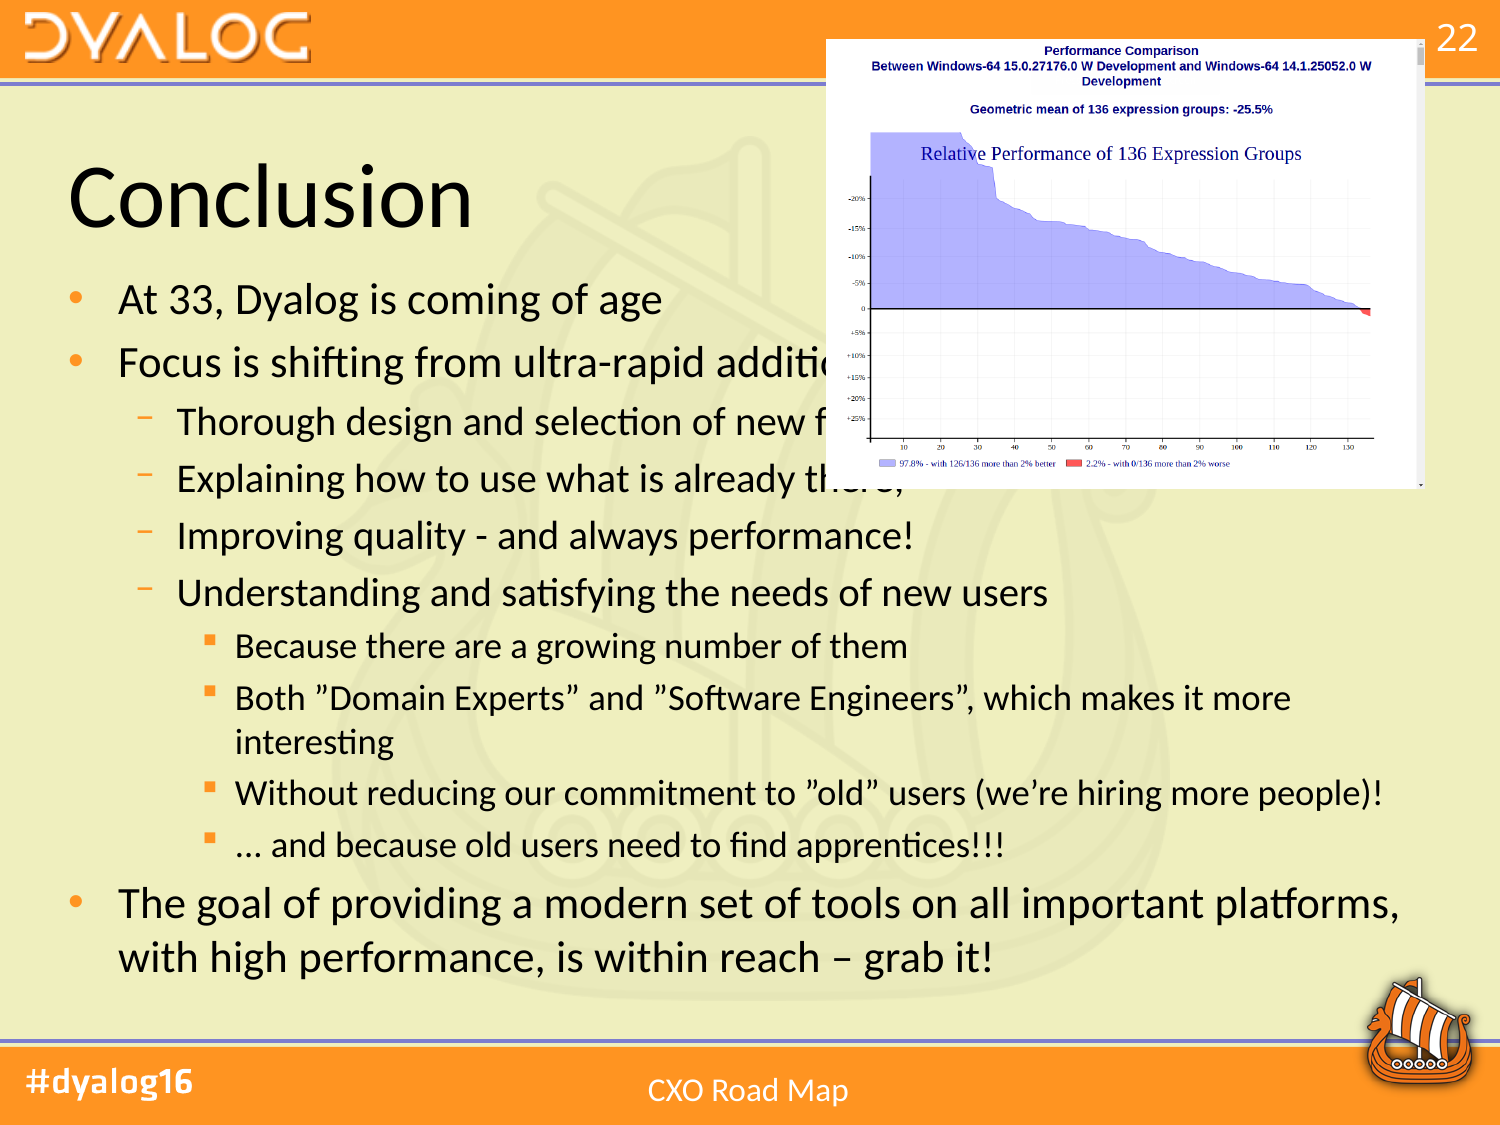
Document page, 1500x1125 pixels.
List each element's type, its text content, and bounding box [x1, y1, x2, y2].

picture [1, 1045, 216, 1124]
picture [330, 39, 1426, 490]
title Conclusion [53, 125, 821, 256]
picture [25, 12, 311, 63]
footer CXO Road Map [215, 1058, 1282, 1118]
picture [1352, 964, 1486, 1098]
list At 33, Dyalog is coming of age Focus is shifting from ultra-rapid addition of features towards Thorough design and selection of new features Explaining how to use what is already there, Improving quality - and always performance! Understanding and satisfying the needs of new users Because there are a growing number of them Both ”Domain Experts” and ”Software Engineers”, which makes it more interesting Without reducing our commitment to ”old” users (we’re hiring more people)! ... and because old users need to find apprentices!!! The goal of providing a modern set of tools on all important platforms, with high performance, is within reach – grab it! [53, 262, 1425, 1005]
